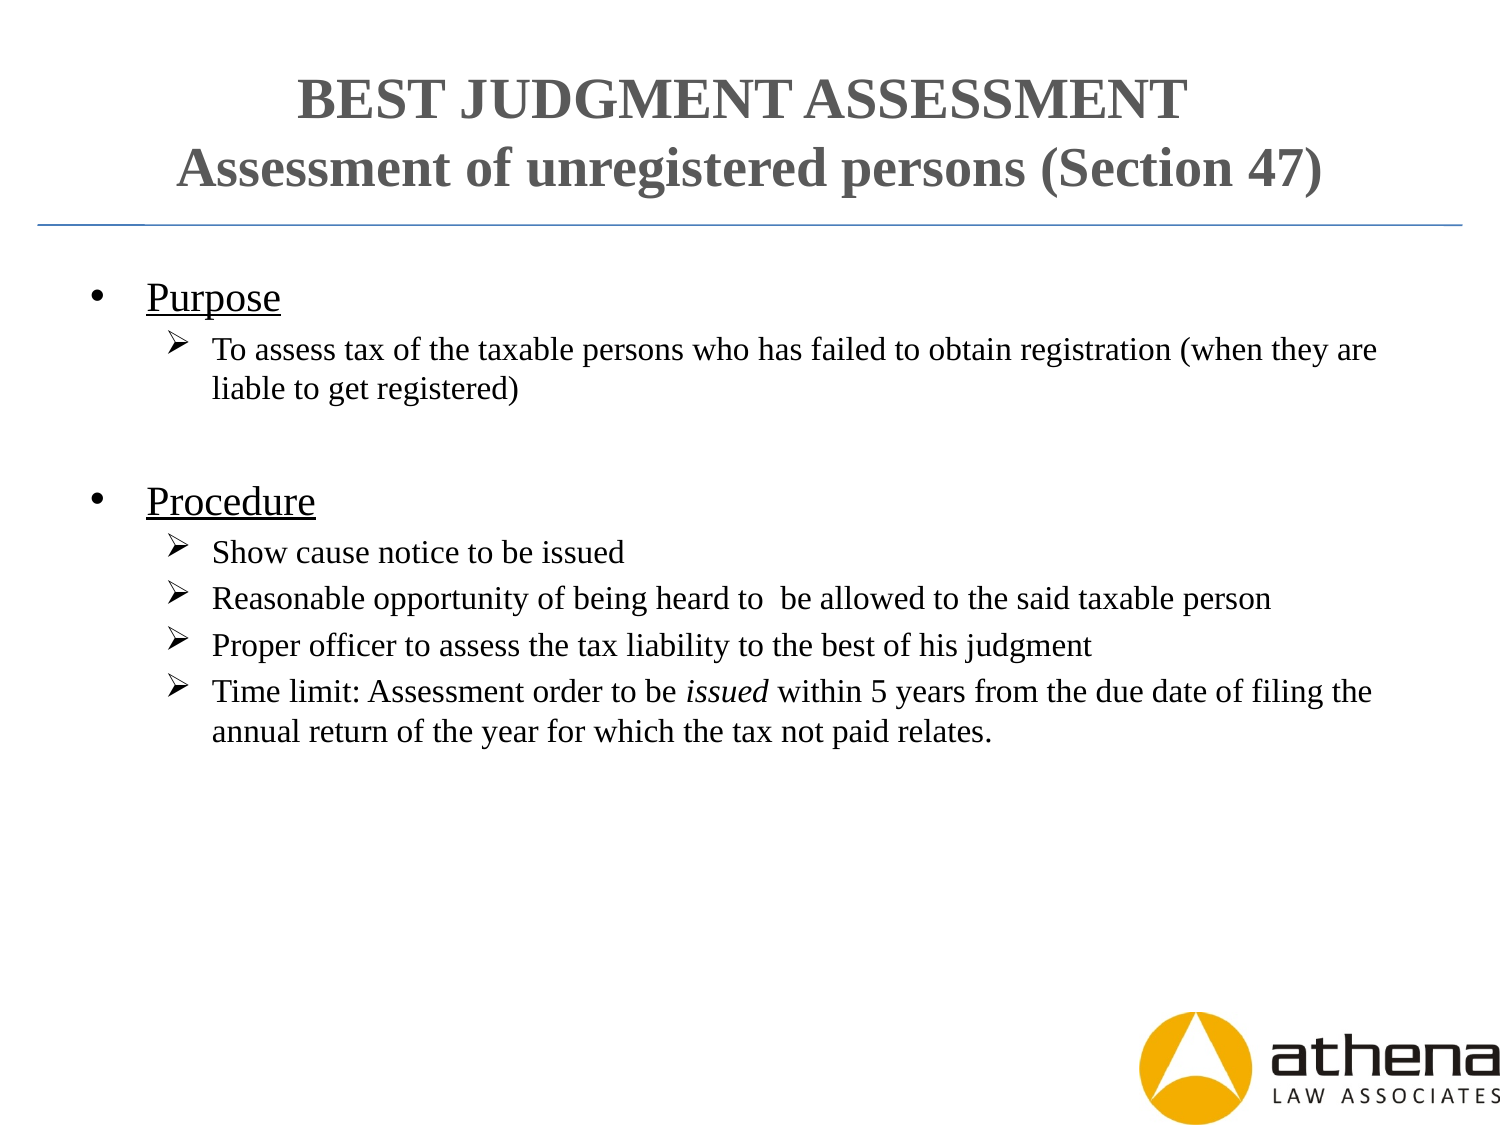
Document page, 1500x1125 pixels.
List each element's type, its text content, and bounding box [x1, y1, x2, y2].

picture [1139, 1012, 1500, 1125]
list Purpose To assess tax of the taxable persons who has failed to obtain registration (when they are liable to get registered) Procedure Show cause notice to be issued Reasonable opportunity of being heard to be allowed to the said taxable person Proper officer to assess the tax liability to the best of his judgment Time limit: Assessment order to be issued within 5 years from the due date of filing the annual return of the year for which the tax not paid relates. [75, 262, 1425, 1005]
title BEST JUDGMENT ASSESSMENT Assessment of unregistered persons (Section 47) [75, 24, 1425, 233]
